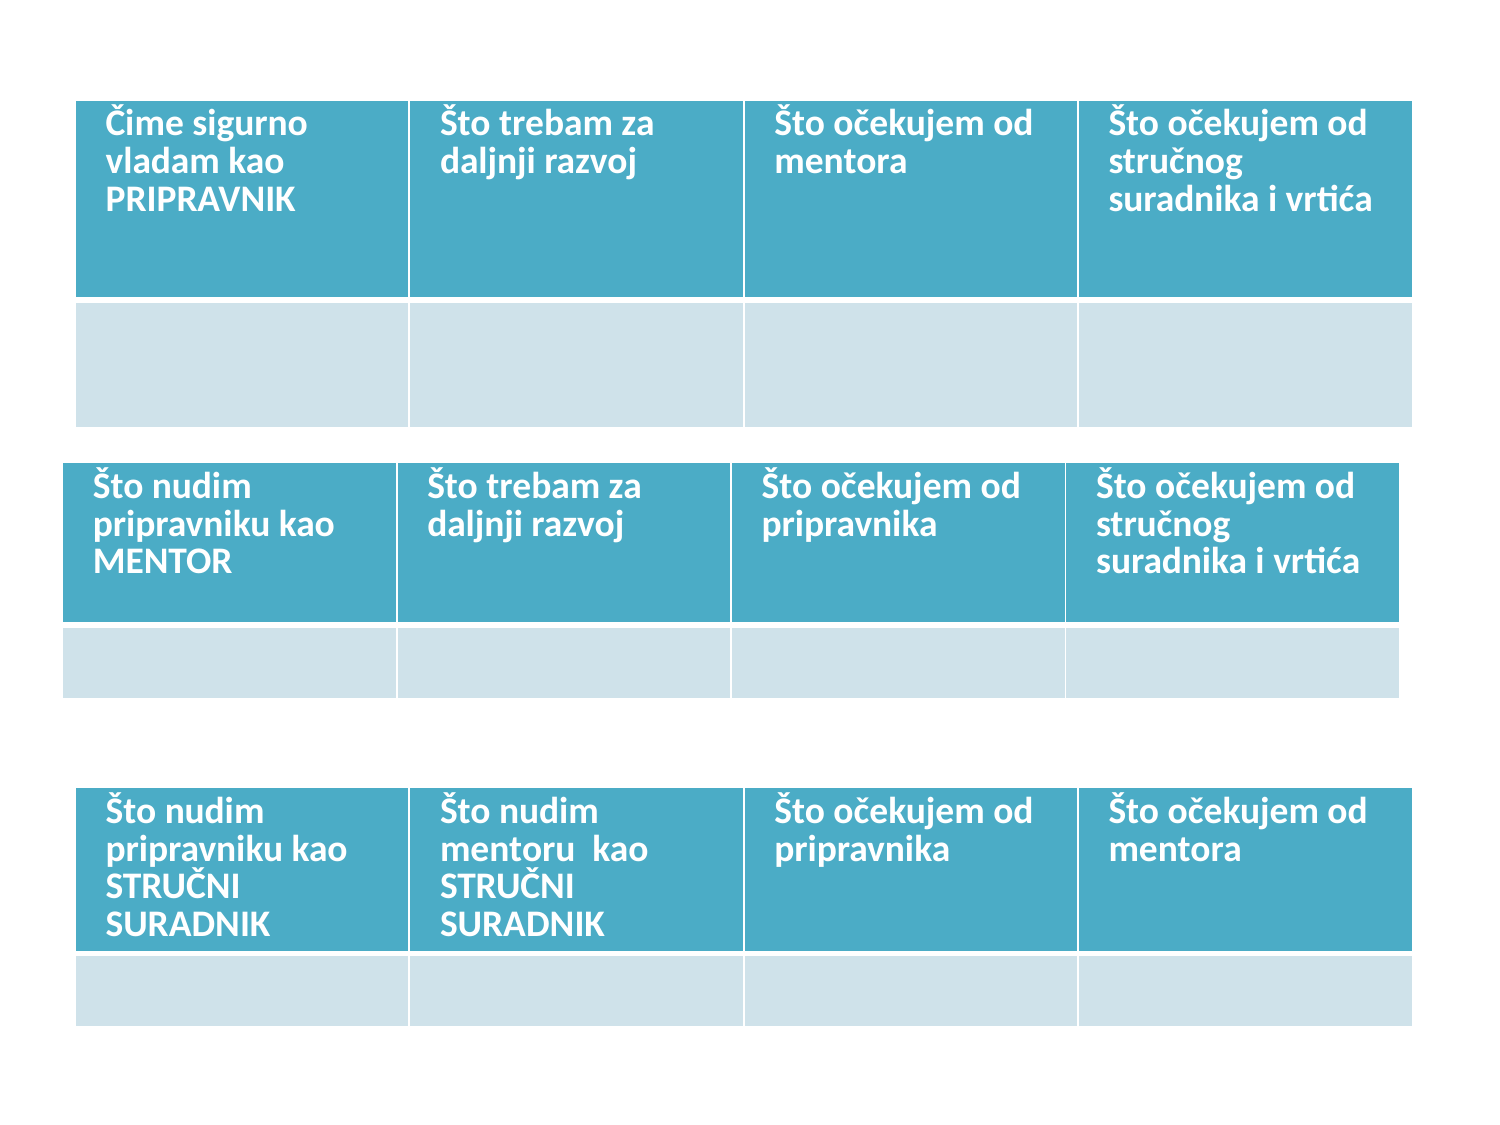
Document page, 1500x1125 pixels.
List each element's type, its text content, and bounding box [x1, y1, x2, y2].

table_cell [410, 303, 743, 427]
table_header Što trebam za daljnji razvoj [398, 463, 730, 622]
table_cell [63, 628, 396, 698]
table_header Što očekujem od mentora [745, 101, 1077, 297]
table_header Što očekujem od stručnog suradnika i vrtića [1066, 463, 1399, 622]
table_cell [410, 956, 743, 1026]
table_cell [745, 303, 1077, 427]
table_header Što nudim mentoru kao STRUČNI SURADNIK [410, 788, 743, 951]
table_header Što očekujem od pripravnika [745, 788, 1077, 951]
table_cell [76, 303, 408, 427]
table_header Čime sigurno vladam kao PRIPRAVNIK [76, 101, 408, 297]
table_header Što nudim pripravniku kao STRUČNI SURADNIK [76, 788, 408, 951]
table_cell [1079, 956, 1412, 1026]
table_header Što nudim pripravniku kao MENTOR [63, 463, 396, 622]
table_cell [1079, 303, 1412, 427]
table_cell [745, 956, 1077, 1026]
table_cell [1066, 628, 1399, 698]
table_header Što očekujem od mentora [1079, 788, 1412, 951]
table_header Što očekujem od stručnog suradnika i vrtića [1079, 101, 1412, 297]
table_header Što trebam za daljnji razvoj [410, 101, 743, 297]
table_cell [398, 628, 730, 698]
table_cell [732, 628, 1065, 698]
table_cell [76, 956, 408, 1026]
table_header Što očekujem od pripravnika [732, 463, 1065, 622]
